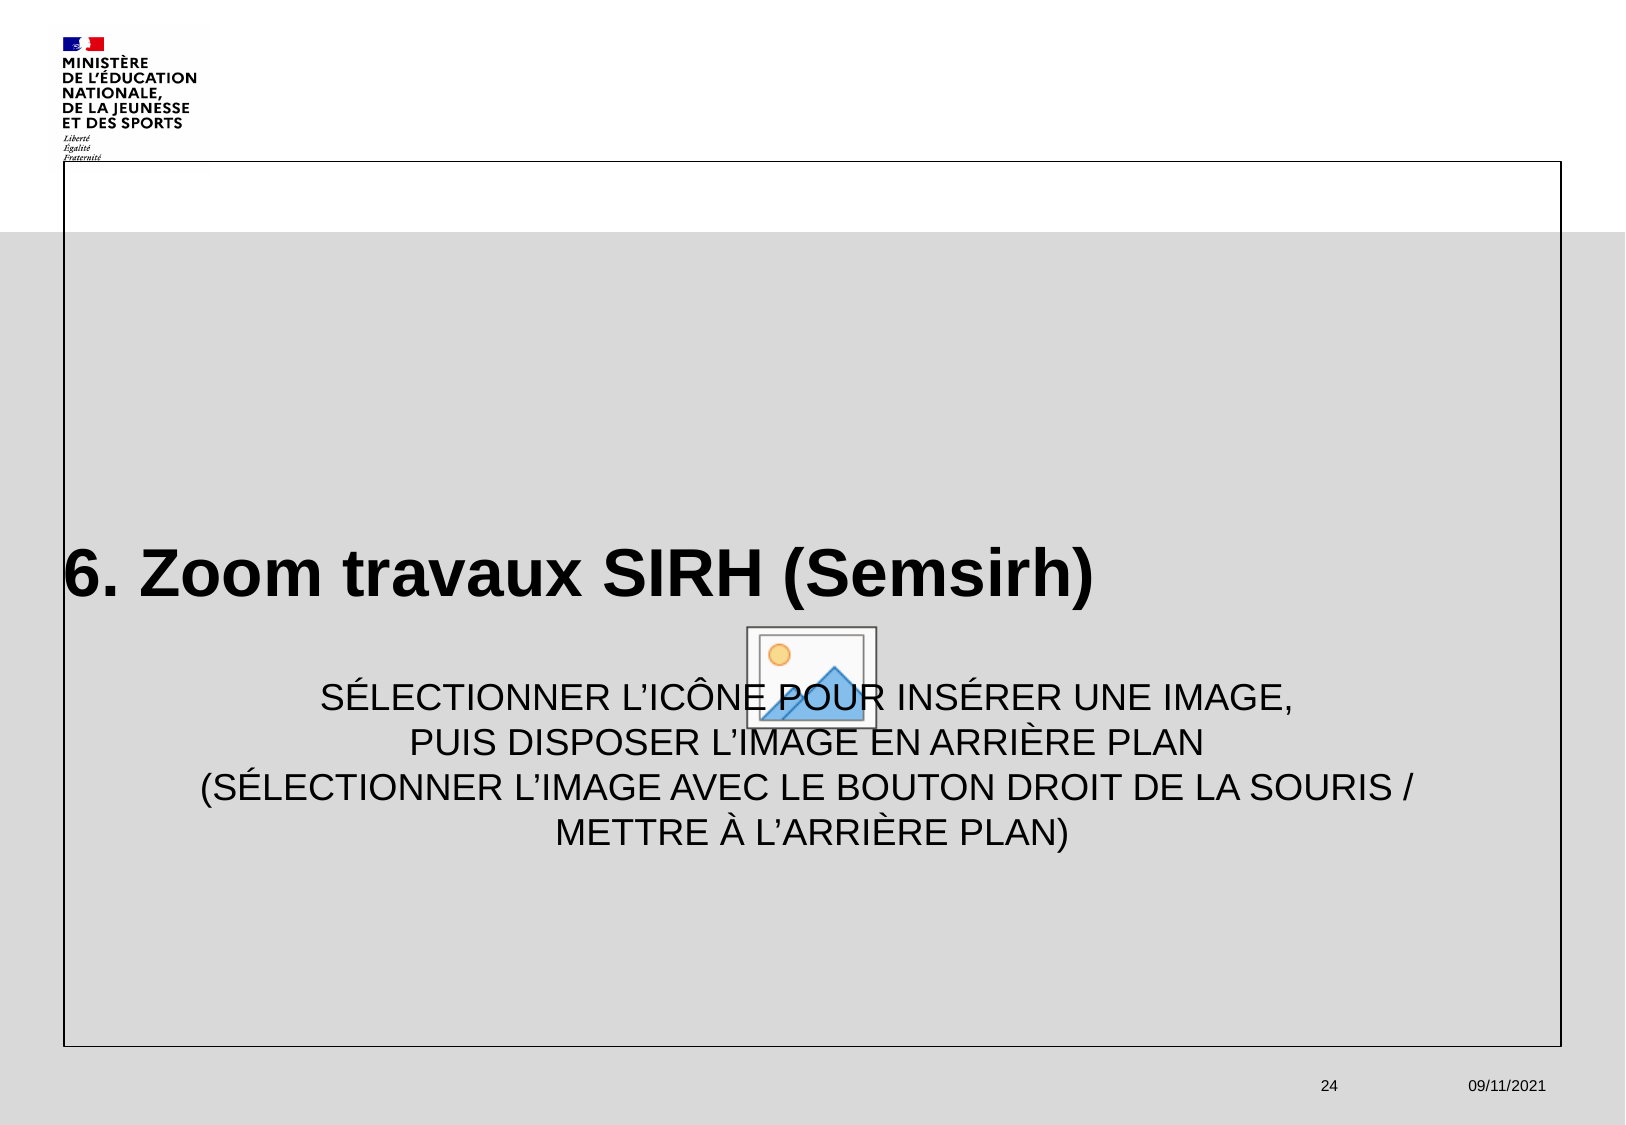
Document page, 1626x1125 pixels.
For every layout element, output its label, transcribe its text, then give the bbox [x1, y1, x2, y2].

title 6. Zoom travaux SIRH (Semsirh) [63, 161, 1562, 230]
picture [48, 23, 211, 174]
picture [0, 231, 1625, 1125]
